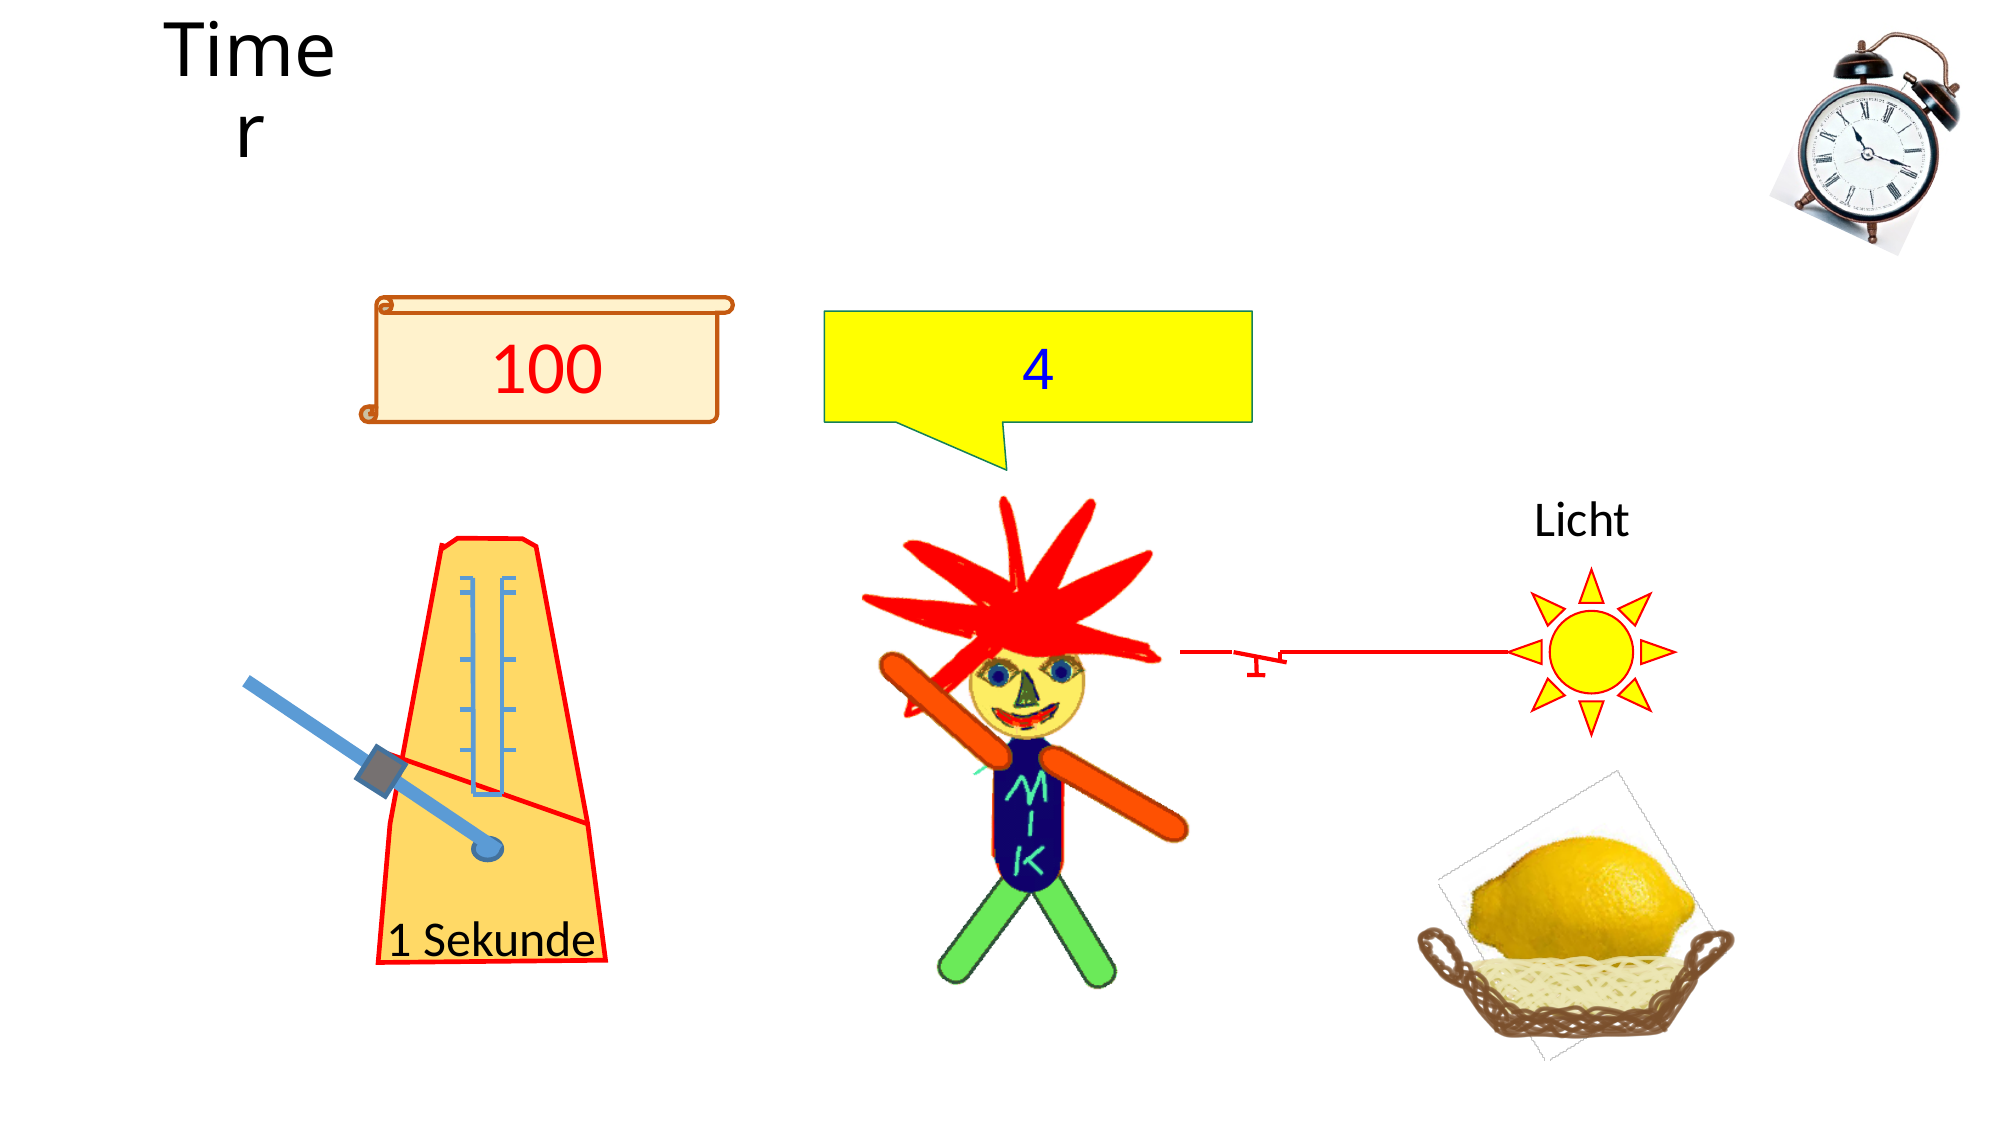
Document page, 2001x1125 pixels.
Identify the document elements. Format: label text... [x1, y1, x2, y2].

picture [1382, 772, 1770, 1107]
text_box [226, 714, 761, 980]
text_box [1206, 569, 1675, 735]
text_box 100 [359, 296, 734, 424]
picture [1769, 0, 1990, 257]
text_box 4 [824, 311, 1253, 471]
title Timer [139, 108, 361, 182]
picture [840, 478, 1206, 1004]
text_box [409, 537, 569, 714]
text_box Licht [1519, 478, 1646, 554]
